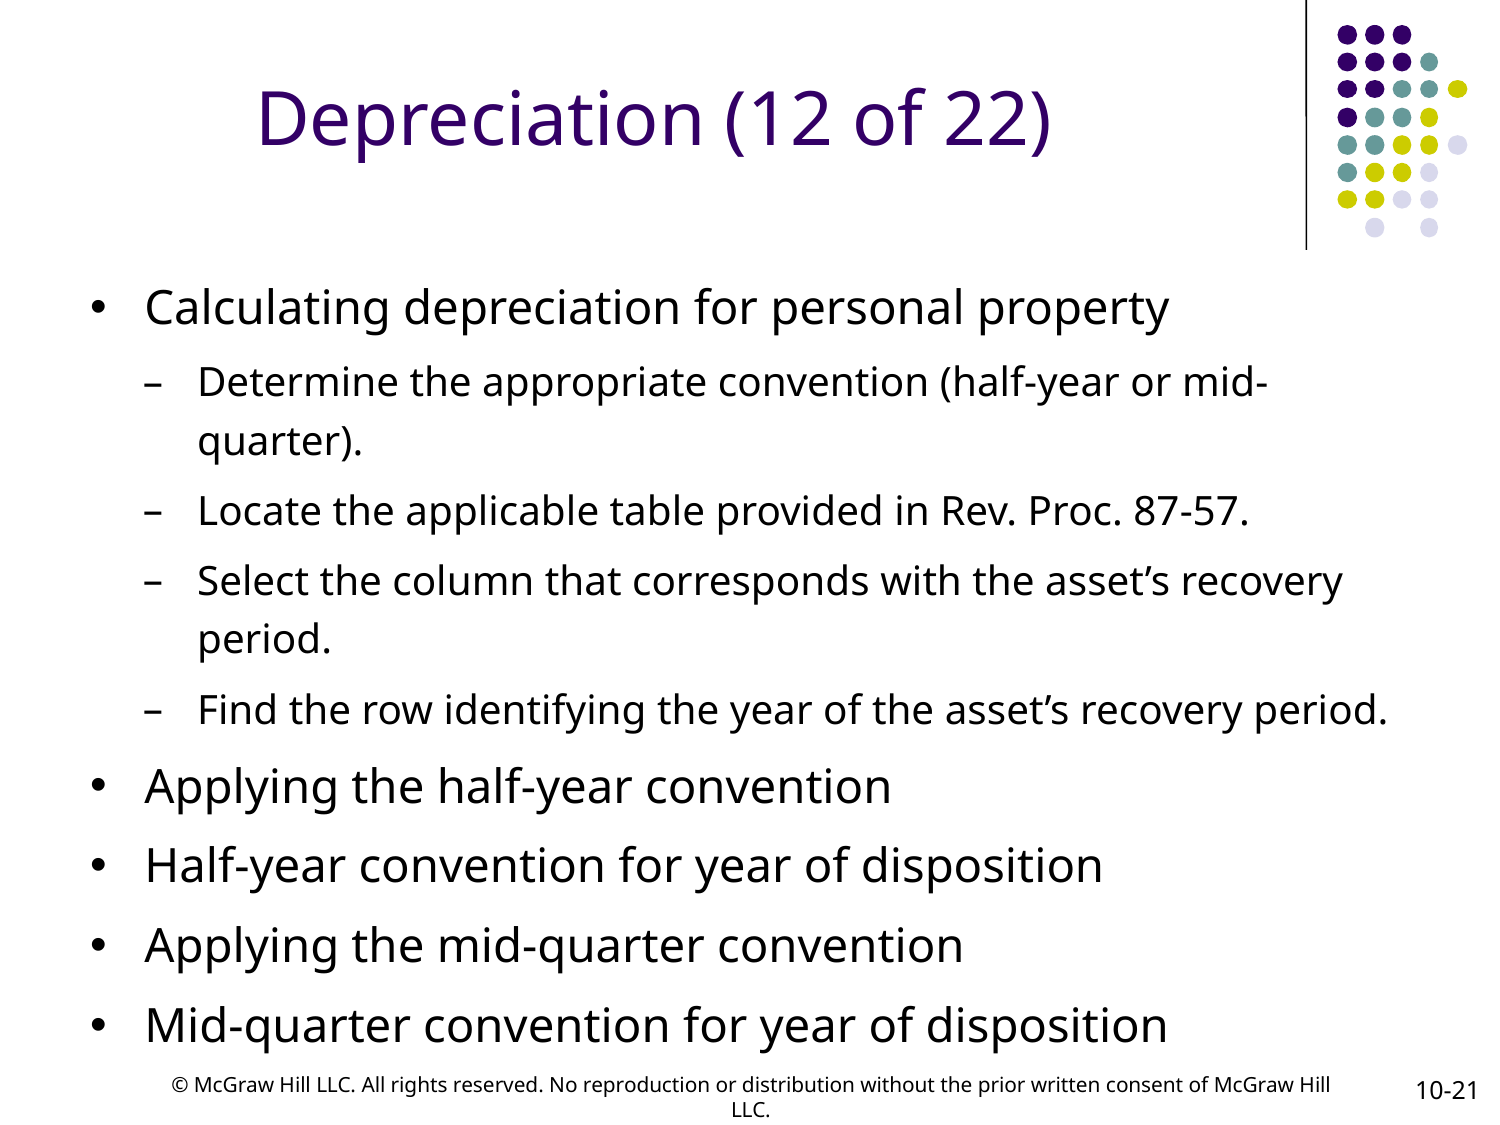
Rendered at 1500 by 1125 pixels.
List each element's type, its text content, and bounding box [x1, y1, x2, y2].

title Depreciation (12 of 22) [32, 8, 1275, 234]
list Calculating depreciation for personal property Determine the appropriate convention (half-year or mid-quarter). Locate the applicable table provided in Rev. Proc. 87-57. Select the column that corresponds with the asset’s recovery period. Find the row identifying the year of the asset’s recovery period. Applying the half-year convention Half-year convention for year of disposition Applying the mid-quarter convention Mid-quarter convention for year of disposition [75, 259, 1425, 1062]
slide_number 10-21 [1345, 1061, 1496, 1122]
